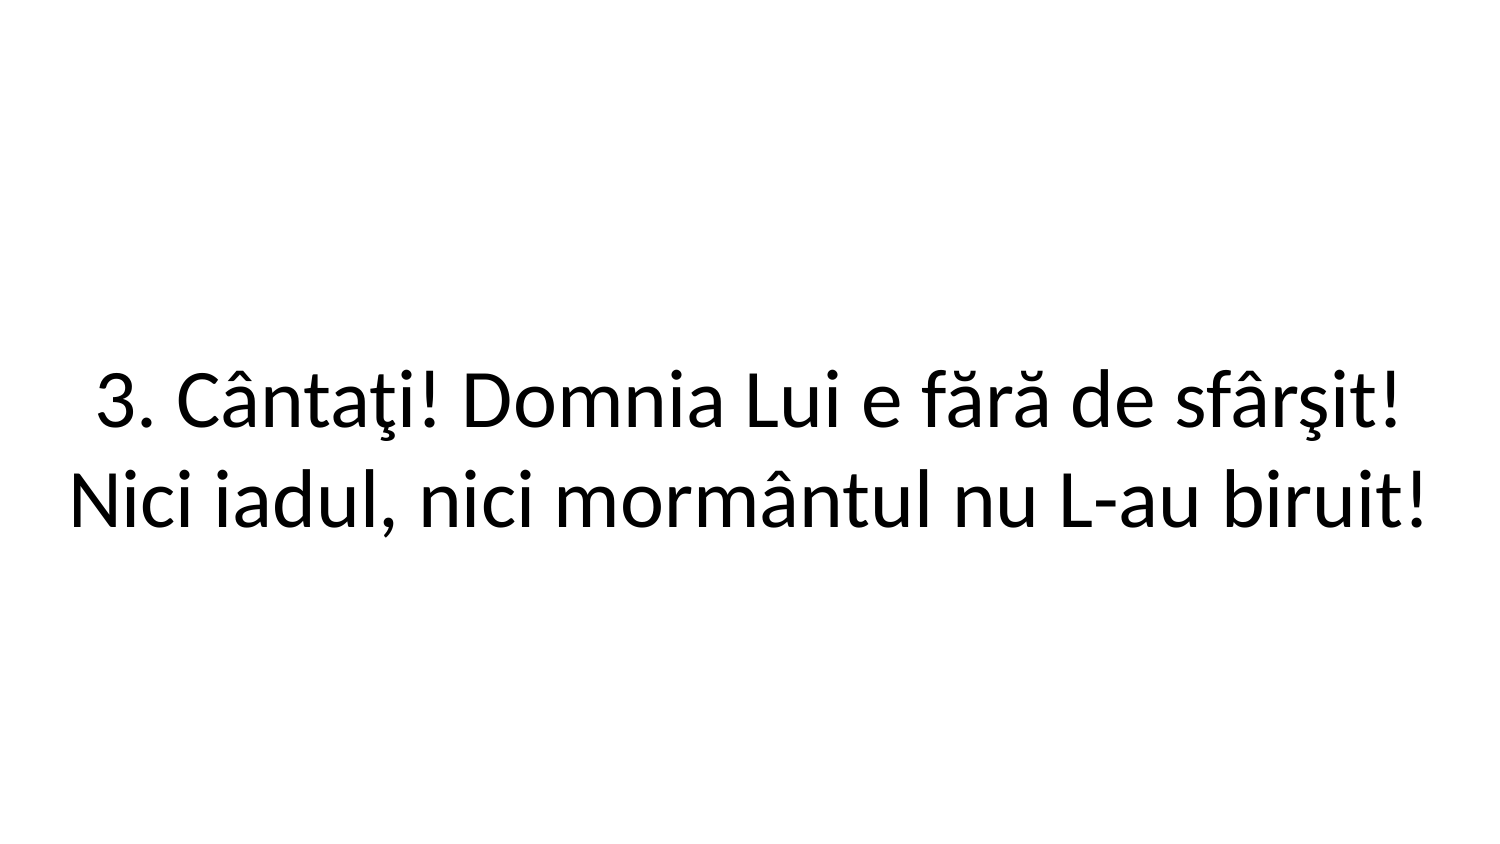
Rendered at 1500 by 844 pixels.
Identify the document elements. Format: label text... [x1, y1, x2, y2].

text_box 3. Cântaţi! Domnia Lui e fără de sfârşit! Nici iadul, nici mormântul nu L-au biruit! [53, 292, 1447, 552]
